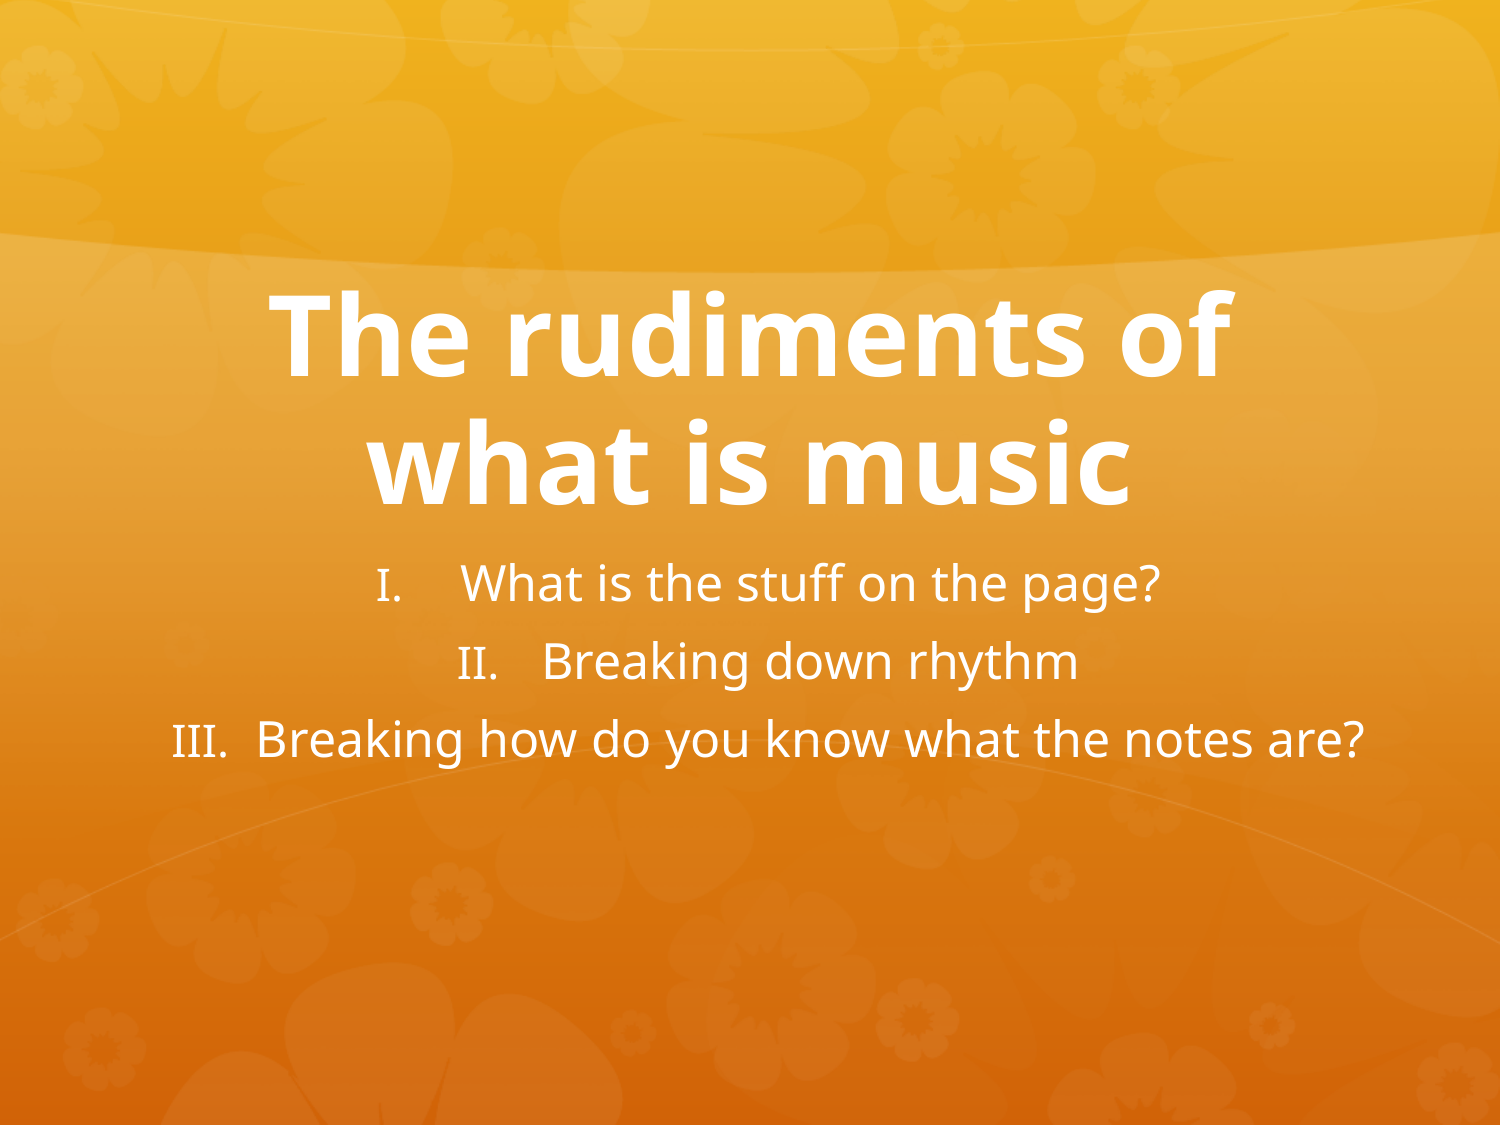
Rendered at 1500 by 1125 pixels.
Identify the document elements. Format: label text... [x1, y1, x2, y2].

subtitle What is the stuff on the page? Breaking down rhythm Breaking how do you know what the notes are? [99, 537, 1438, 825]
title The rudiments of what is music [127, 261, 1372, 537]
picture [0, 0, 1500, 1125]
